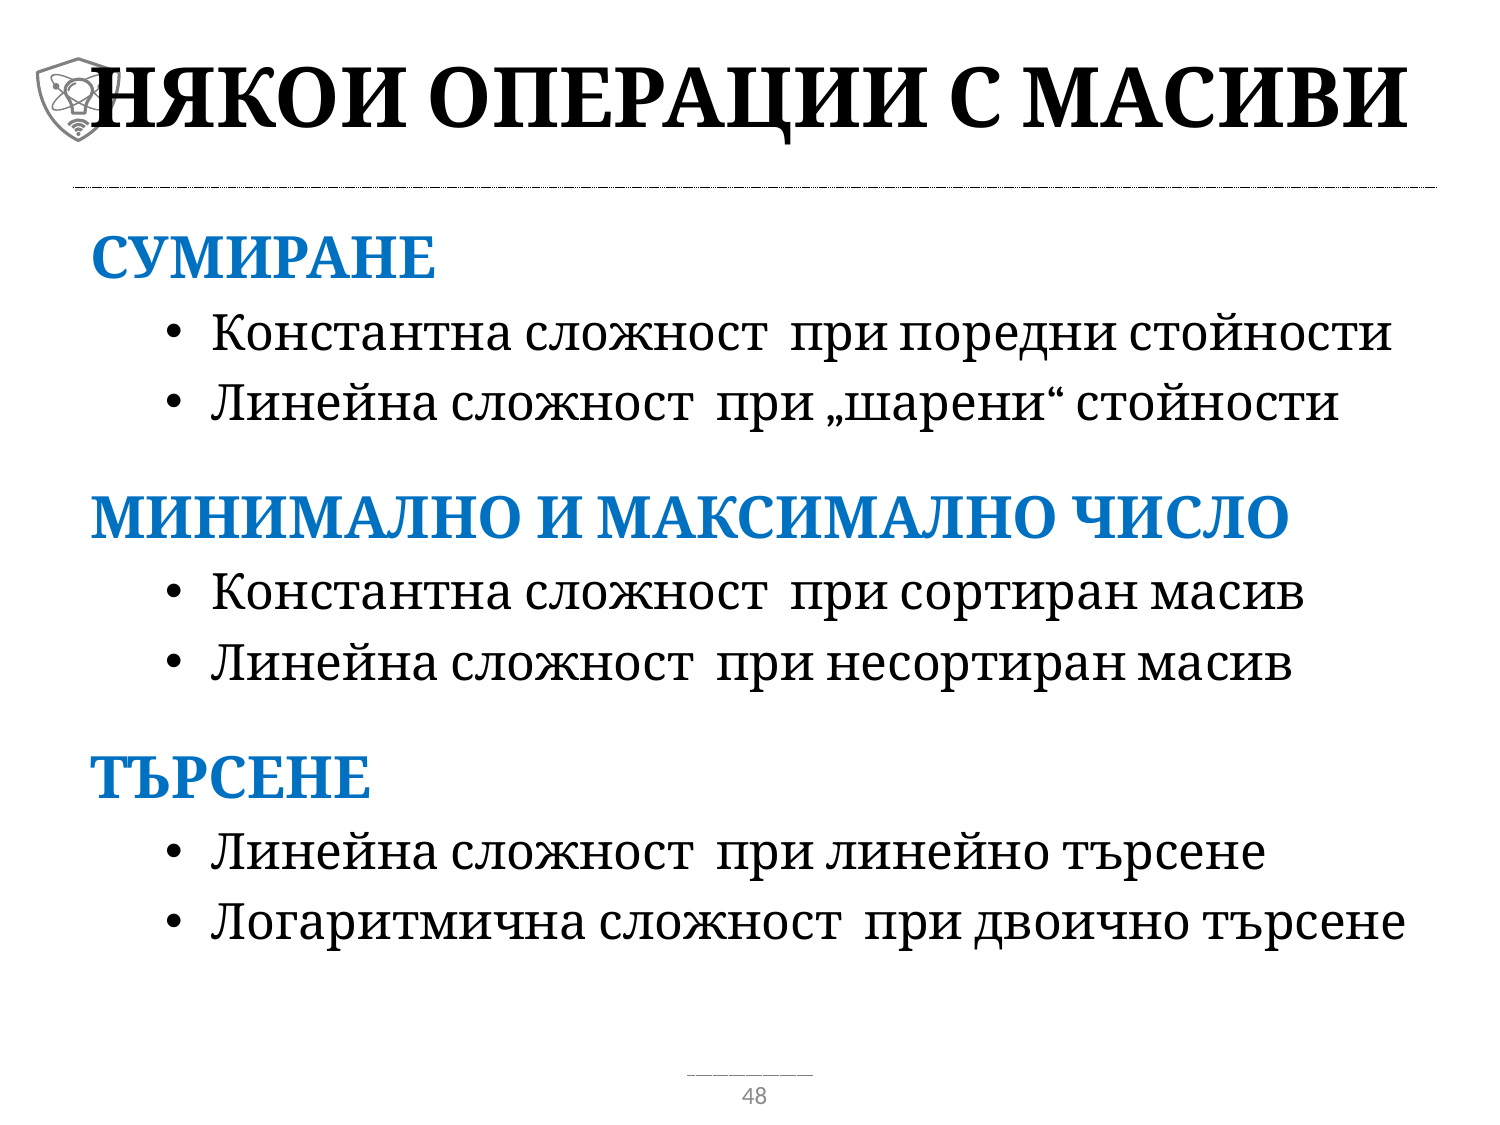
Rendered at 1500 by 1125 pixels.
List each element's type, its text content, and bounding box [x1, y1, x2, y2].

title Някои операции с масиви [0, 0, 1500, 188]
slide_number 48 [579, 1065, 930, 1125]
